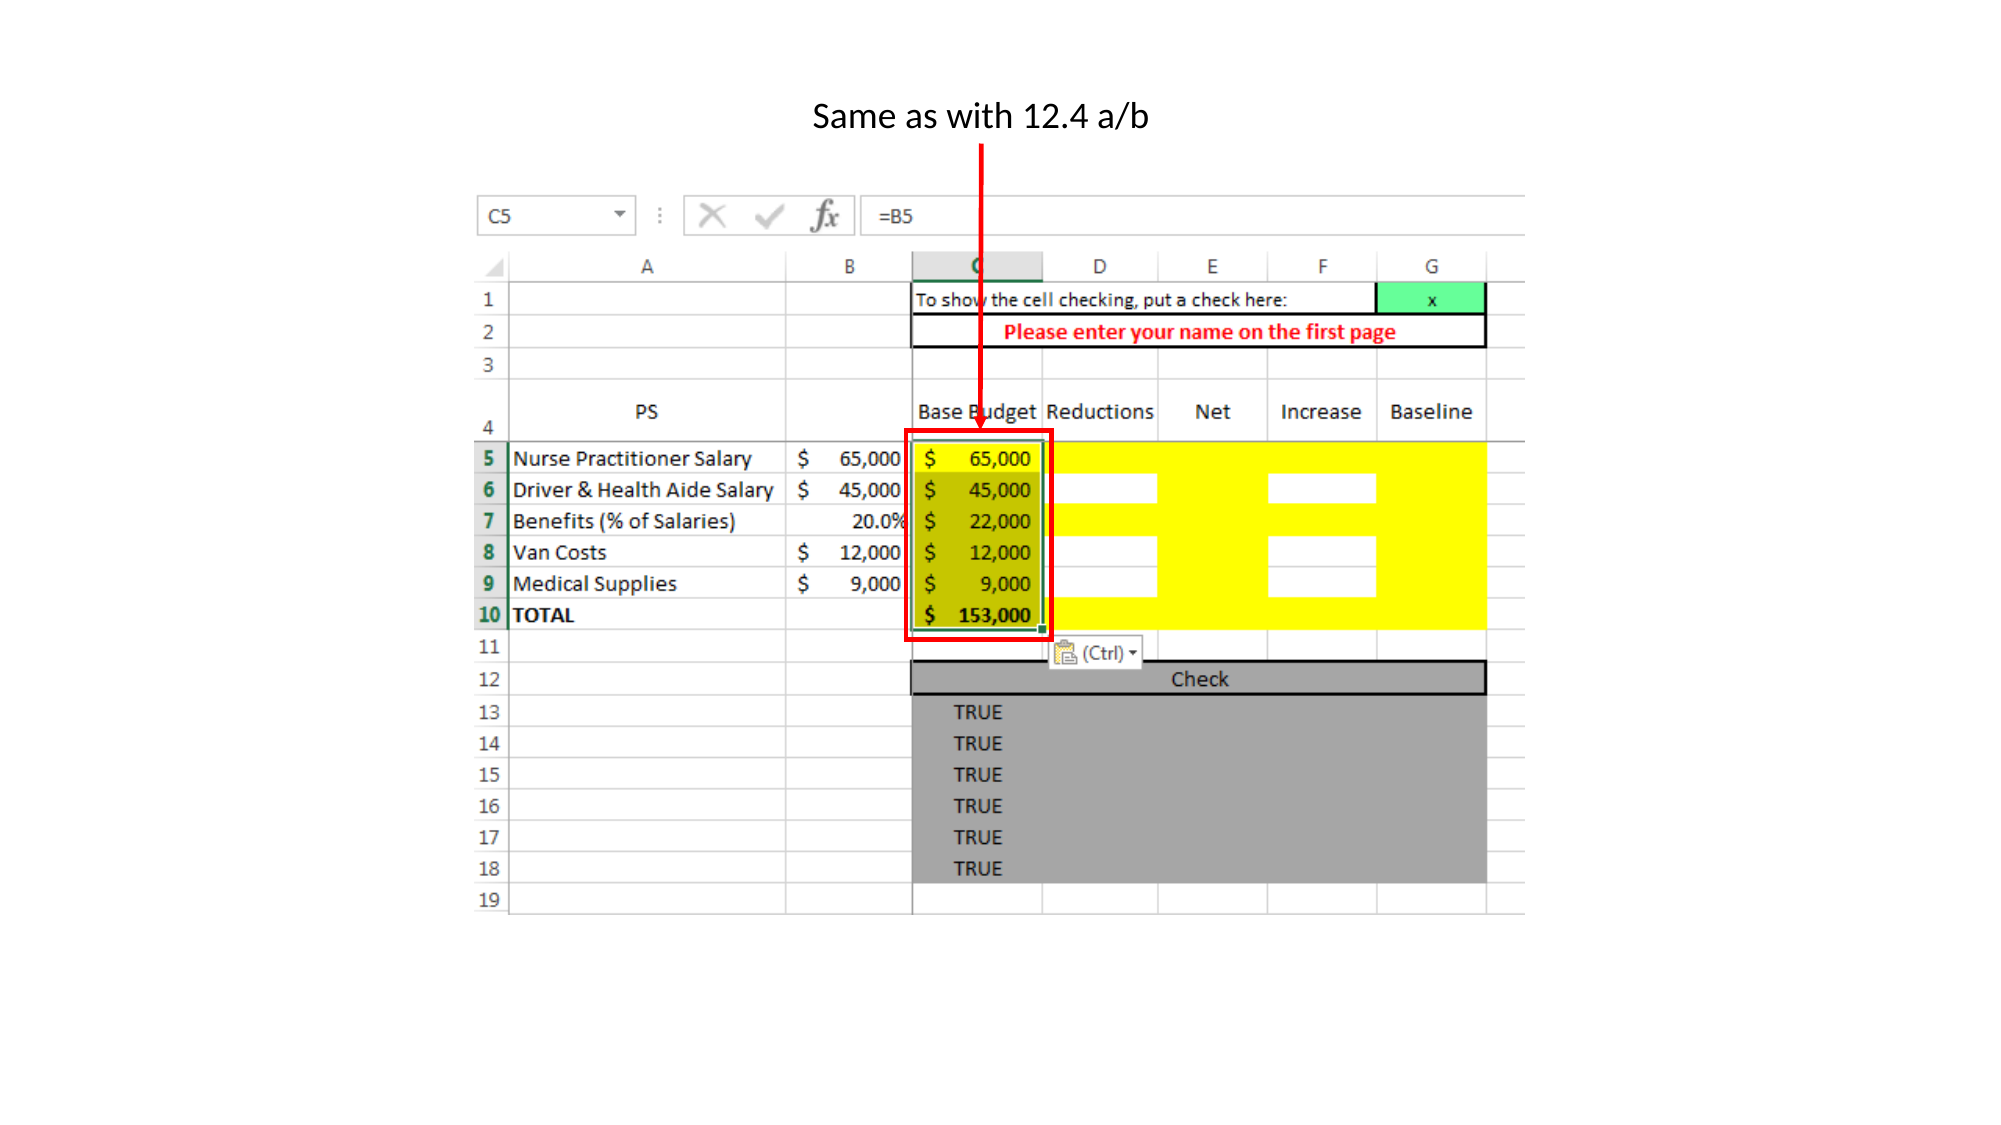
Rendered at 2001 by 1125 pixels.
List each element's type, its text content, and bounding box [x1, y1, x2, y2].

text_box Same as with 12.4 a/b [797, 83, 1165, 144]
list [474, 186, 1525, 915]
